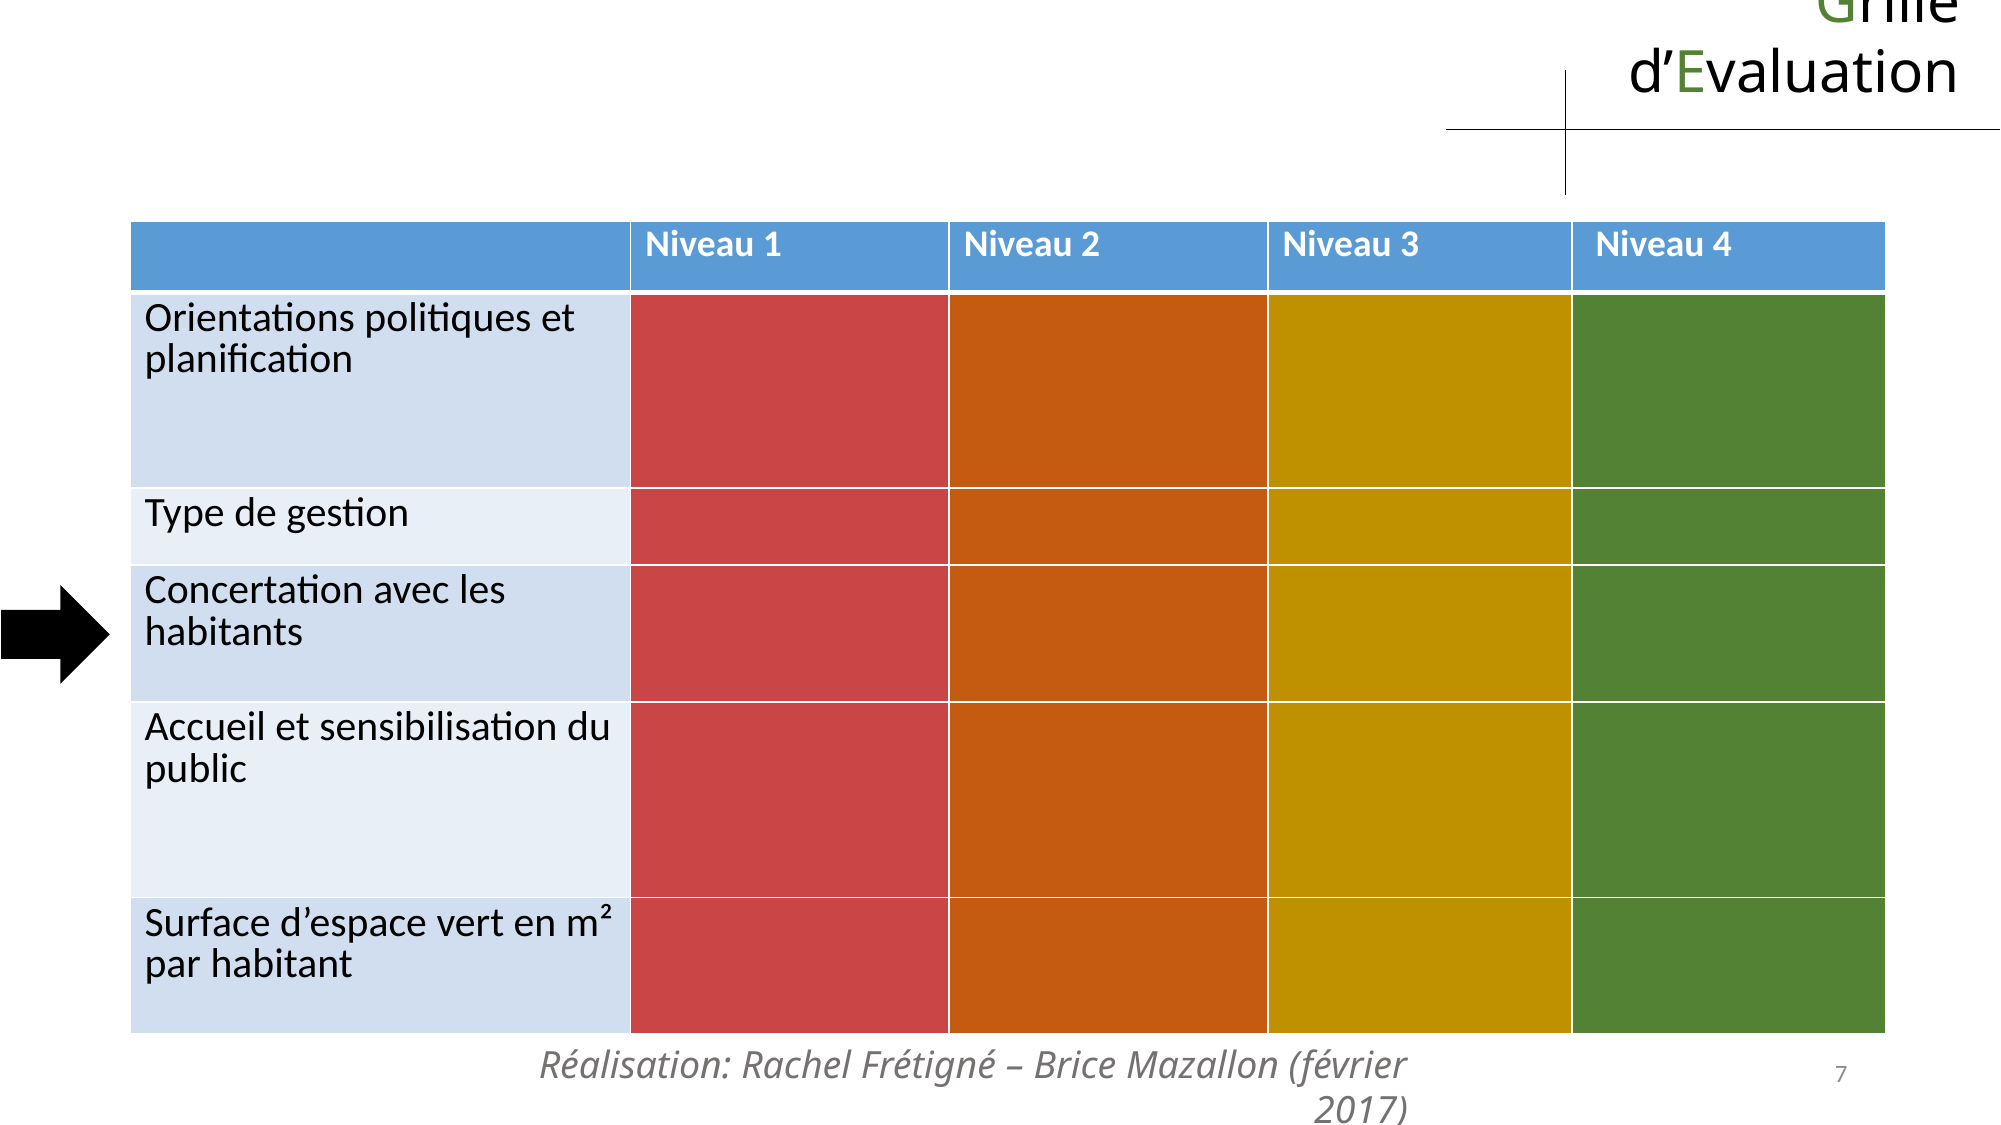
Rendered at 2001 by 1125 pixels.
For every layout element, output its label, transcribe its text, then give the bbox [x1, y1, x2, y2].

table_cell [950, 898, 1267, 1033]
table_header [131, 222, 630, 290]
table_cell [631, 566, 948, 701]
table_cell [631, 898, 948, 1033]
table_header Niveau 4 [1573, 222, 1885, 290]
text_box [1, 584, 110, 684]
table_cell [1269, 898, 1571, 1033]
table_cell [950, 295, 1267, 487]
text_box Réalisation: Rachel Frétigné – Brice Mazallon (février 2017) [479, 1034, 1423, 1125]
slide_number 7 [1412, 1042, 1863, 1103]
table_cell [631, 489, 948, 564]
table_cell [1573, 295, 1885, 487]
table_cell [950, 703, 1267, 897]
table_cell [1269, 703, 1571, 897]
table_cell [1269, 566, 1571, 701]
table_cell [1573, 898, 1885, 1033]
table_cell [950, 489, 1267, 564]
table_header Niveau 1 [631, 222, 948, 290]
table_header Niveau 3 [1269, 222, 1571, 290]
table_cell Surface d’espace vert en m² par habitant [131, 898, 630, 1033]
table_cell Concertation avec les habitants [131, 566, 630, 701]
table_cell [631, 295, 948, 487]
table_cell Orientations politiques et planification [131, 295, 630, 487]
table_header Niveau 2 [950, 222, 1267, 290]
text_box Grille d’Evaluation [1599, 0, 1975, 70]
table_cell [1573, 489, 1885, 564]
table_cell Accueil et sensibilisation du public [131, 703, 630, 897]
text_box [1445, 70, 2000, 196]
table_cell [950, 566, 1267, 701]
table_cell [1573, 566, 1885, 701]
table_cell [1573, 703, 1885, 897]
table_cell [1269, 489, 1571, 564]
table_cell [1269, 295, 1571, 487]
table_cell [631, 703, 948, 897]
table_cell Type de gestion [131, 489, 630, 564]
